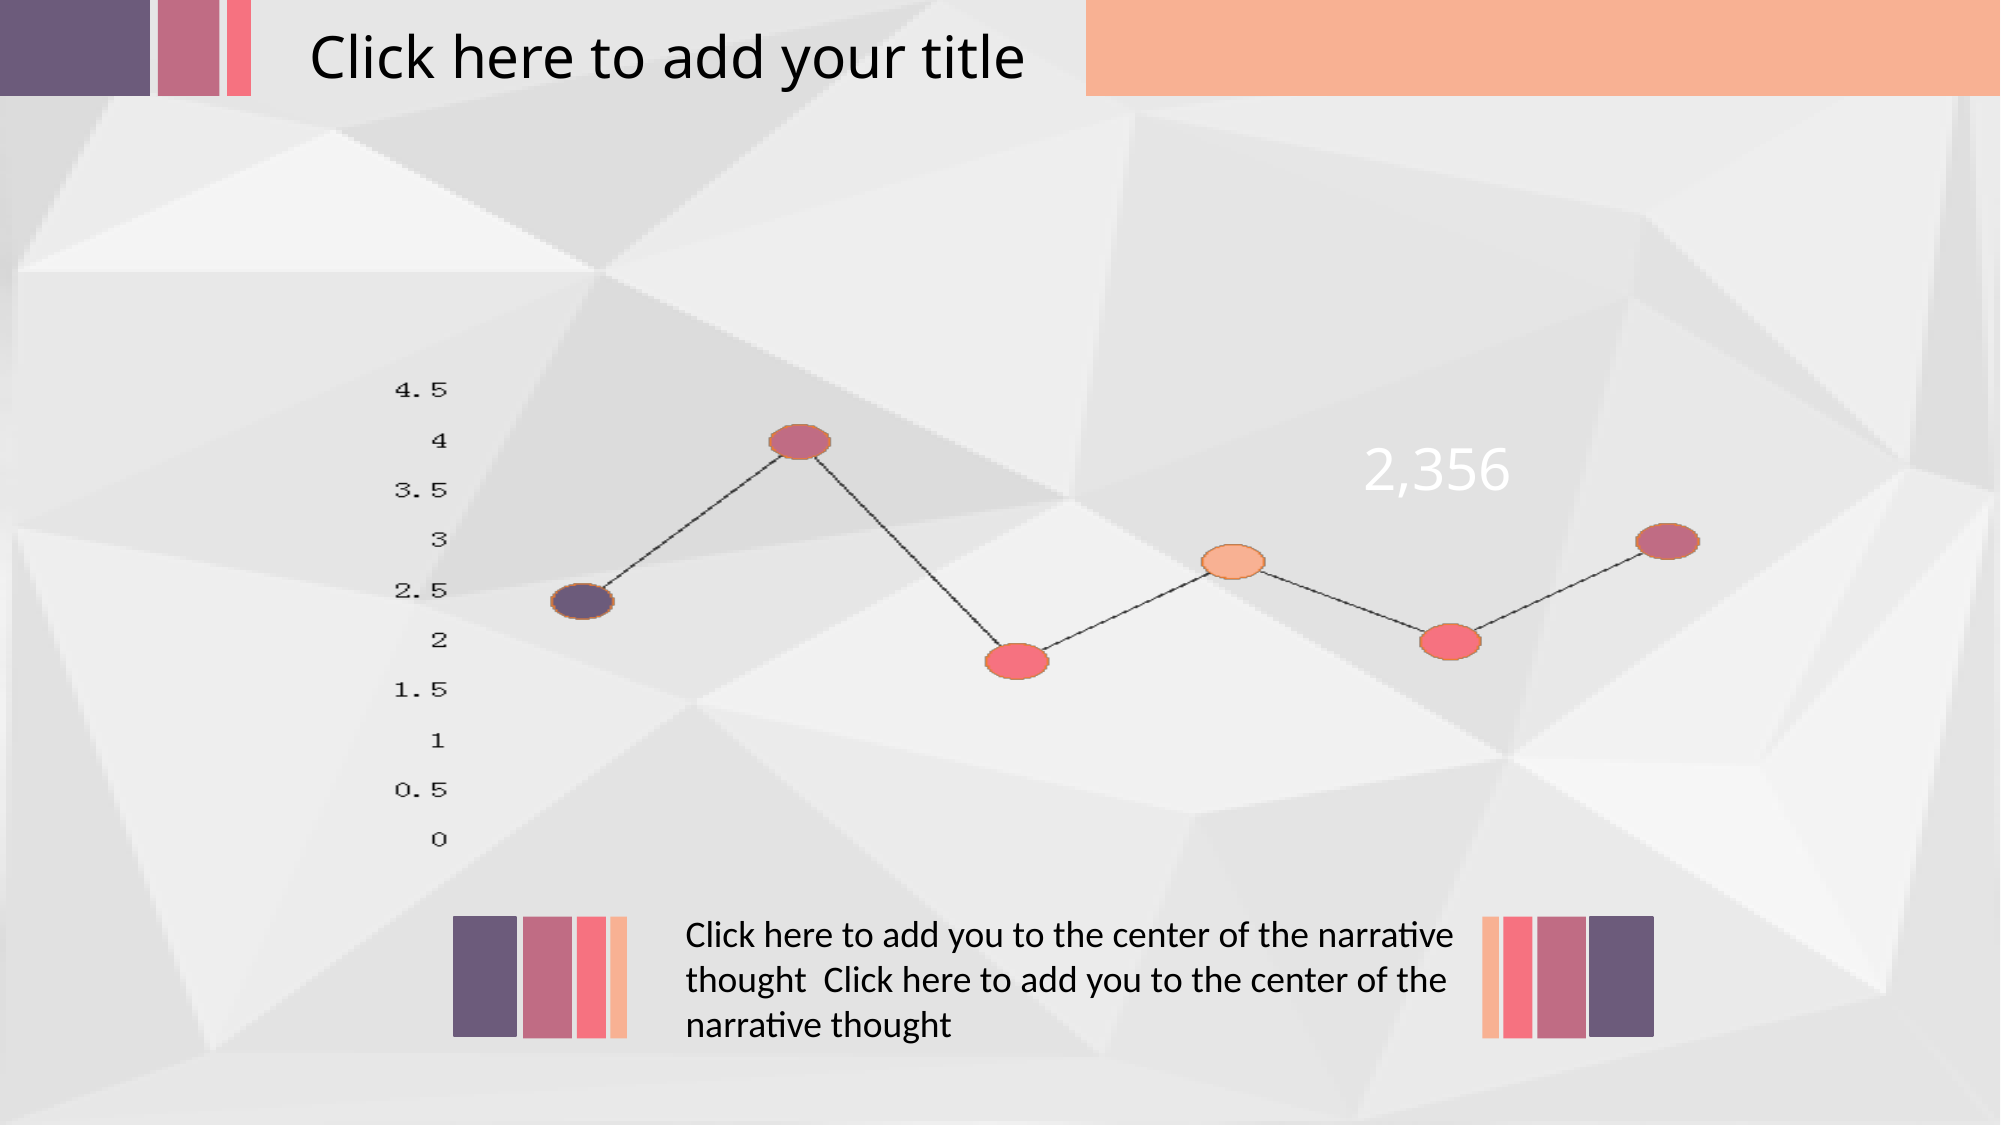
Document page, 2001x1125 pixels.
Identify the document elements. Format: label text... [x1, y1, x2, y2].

text_box [1086, 0, 2000, 96]
text_box Click here to add you to the center of the narrative thought Click here to add you to the center of the narrative thought [670, 902, 1479, 1123]
text_box [157, 0, 220, 96]
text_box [1482, 916, 1653, 1039]
text_box Click here to add your title [295, 12, 1042, 168]
text_box [0, 0, 150, 96]
picture [0, 0, 2001, 1125]
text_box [453, 916, 628, 1039]
text_box [227, 0, 251, 96]
